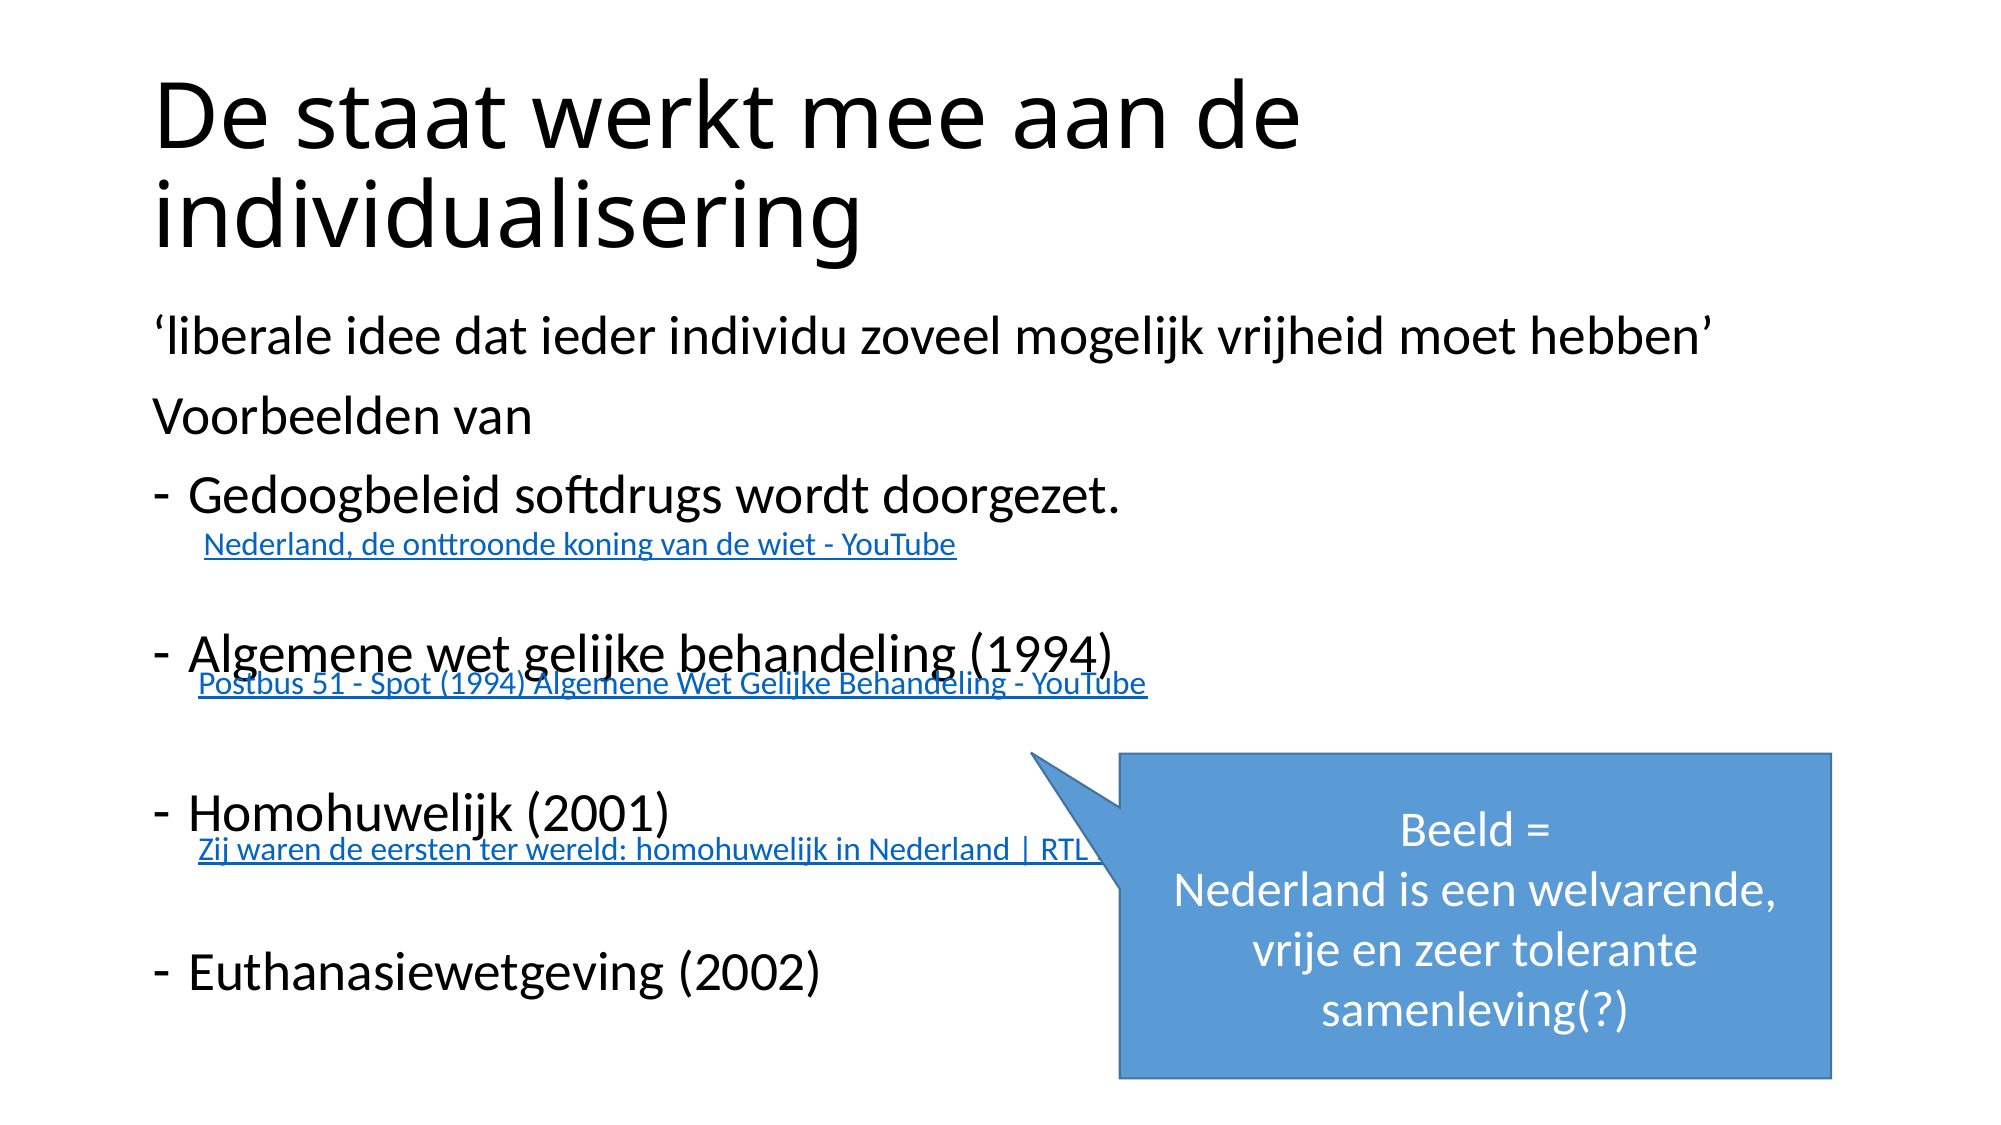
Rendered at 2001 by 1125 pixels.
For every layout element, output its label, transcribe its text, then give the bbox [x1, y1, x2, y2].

title De staat werkt mee aan de individualisering [137, 59, 1863, 278]
text_box Nederland, de onttroonde koning van de wiet - YouTube [188, 514, 972, 570]
text_box Zij waren de eersten ter wereld: homohuwelijk in Nederland | RTL Nieuws [183, 819, 1108, 875]
text_box Beeld = Nederland is een welvarende, vrije en zeer tolerante samenleving(?) [1030, 751, 1833, 1080]
list ‘liberale idee dat ieder individu zoveel mogelijk vrijheid moet hebben’ Voorbeelden van Gedoogbeleid softdrugs wordt doorgezet. Algemene wet gelijke behandeling (1994) Homohuwelijk (2001) Euthanasiewetgeving (2002) [137, 299, 1863, 1014]
text_box Postbus 51 - Spot (1994) Algemene Wet Gelijke Behandeling - YouTube [183, 653, 1385, 709]
